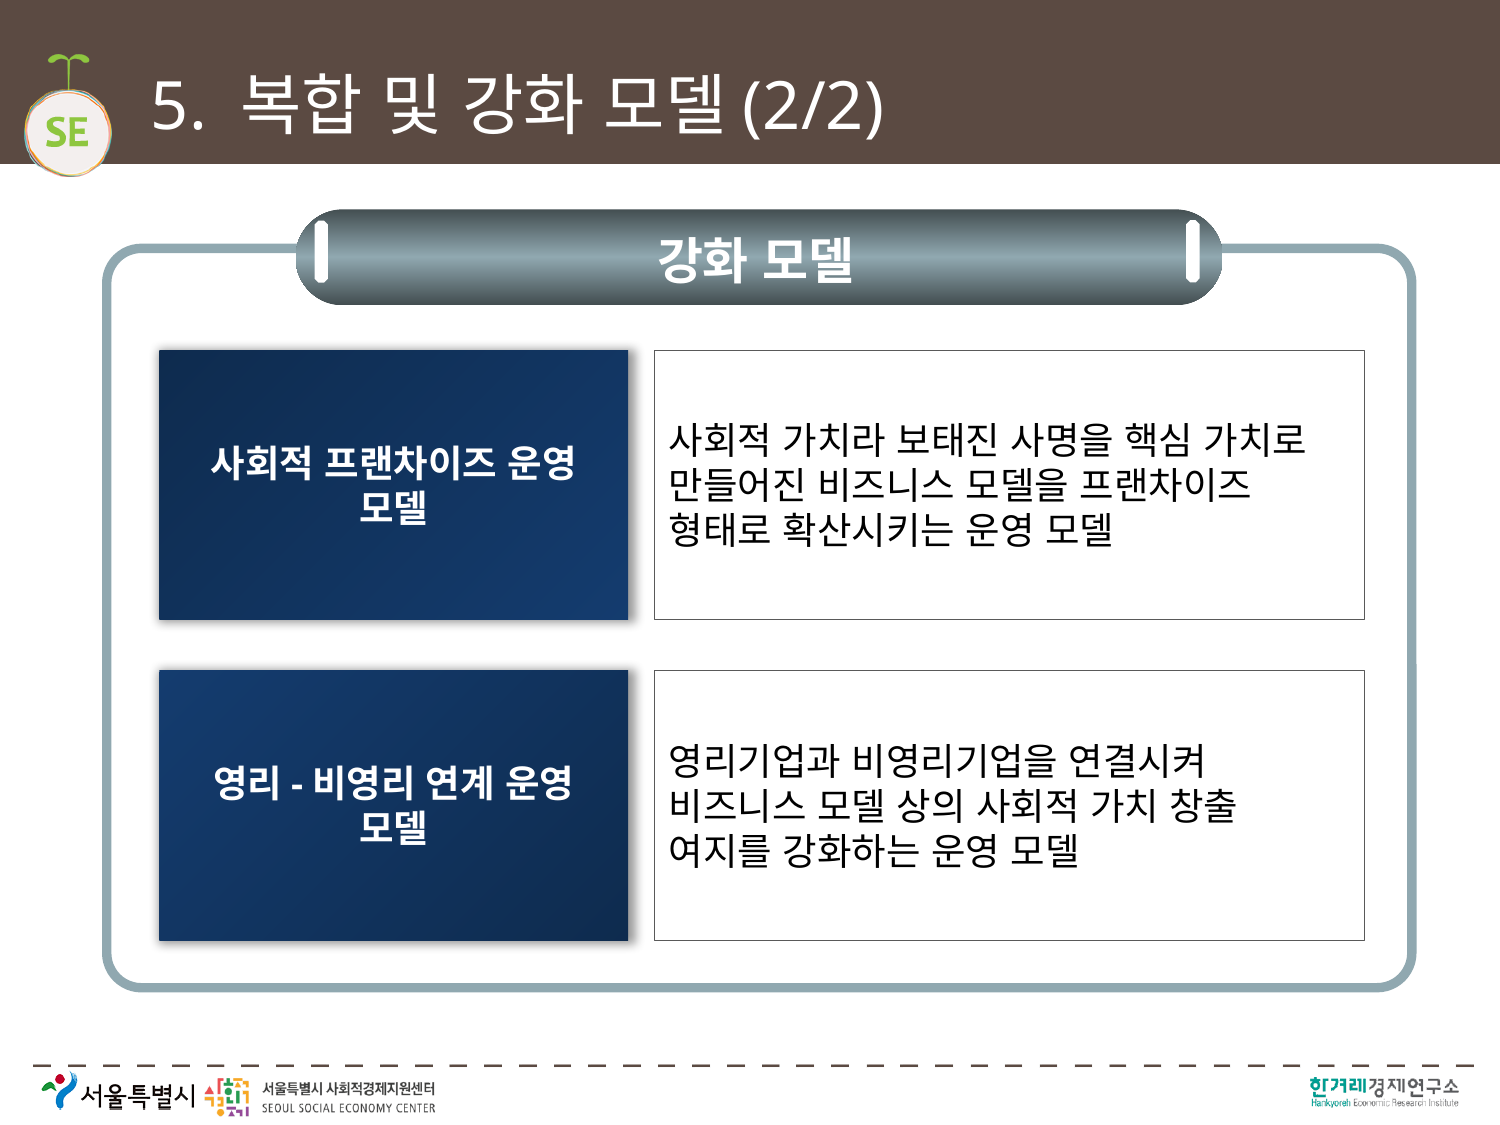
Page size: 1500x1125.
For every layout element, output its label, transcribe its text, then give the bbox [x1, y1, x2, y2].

text_box 사회적 가치라 보태진 사명을 핵심 가치로 만들어진 비즈니스 모델을 프랜차이즈 형태로 확산시키는 운영 모델 [652, 348, 1366, 622]
text_box 강화 모델 [327, 221, 1185, 297]
text_box 사회적 프랜차이즈 운영 모델 [157, 348, 630, 622]
text_box [314, 220, 327, 283]
text_box 영리기업과 비영리기업을 연결시켜 비즈니스 모델 상의 사회적 가치 창출 여지를 강화하는 운영 모델 [652, 668, 1366, 943]
text_box 영리-비영리 연계 운영 모델 [157, 668, 630, 943]
text_box [295, 209, 1223, 306]
text_box [106, 248, 1412, 988]
title 5. 복합 및 강화 모델(2/2) [135, 45, 1463, 161]
picture [0, 0, 1500, 1125]
text_box [1186, 220, 1200, 283]
